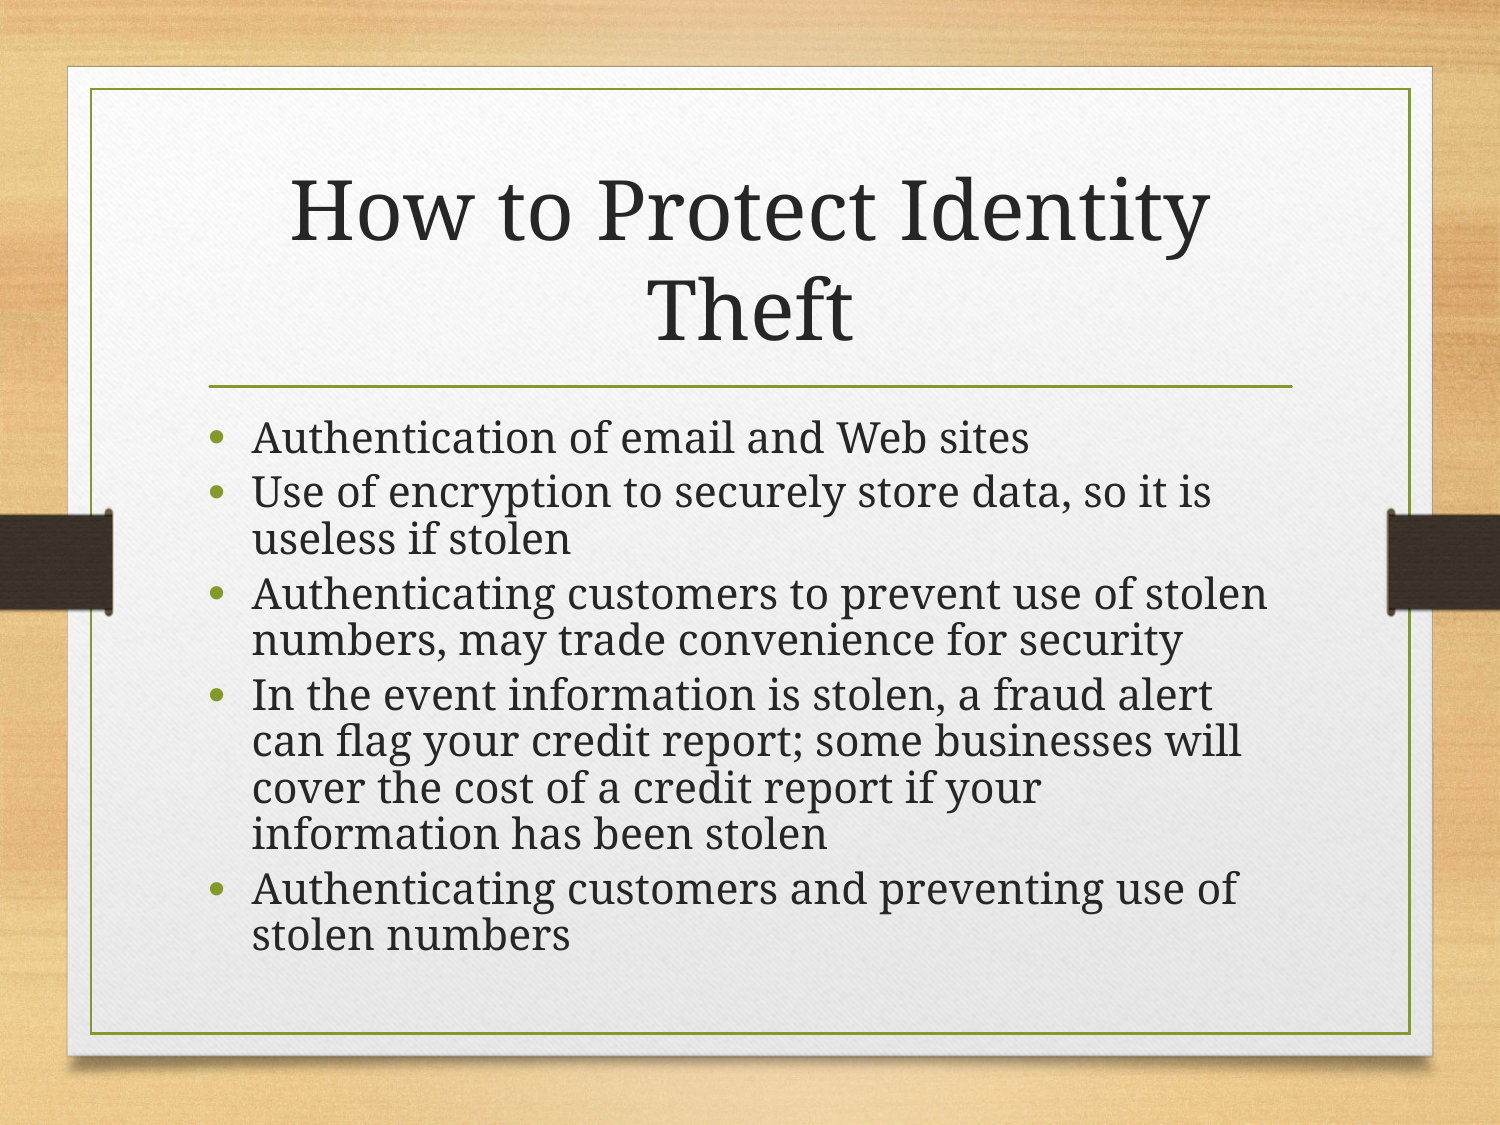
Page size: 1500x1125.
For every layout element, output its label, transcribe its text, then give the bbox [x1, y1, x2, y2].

title How to Protect Identity Theft [193, 150, 1309, 365]
picture [0, 0, 1500, 1125]
list Authentication of email and Web sites Use of encryption to securely store data, so it is useless if stolen Authenticating customers to prevent use of stolen numbers, may trade convenience for security In the event information is stolen, a fraud alert can flag your credit report; some businesses will cover the cost of a credit report if your information has been stolen Authenticating customers and preventing use of stolen numbers [193, 408, 1309, 974]
